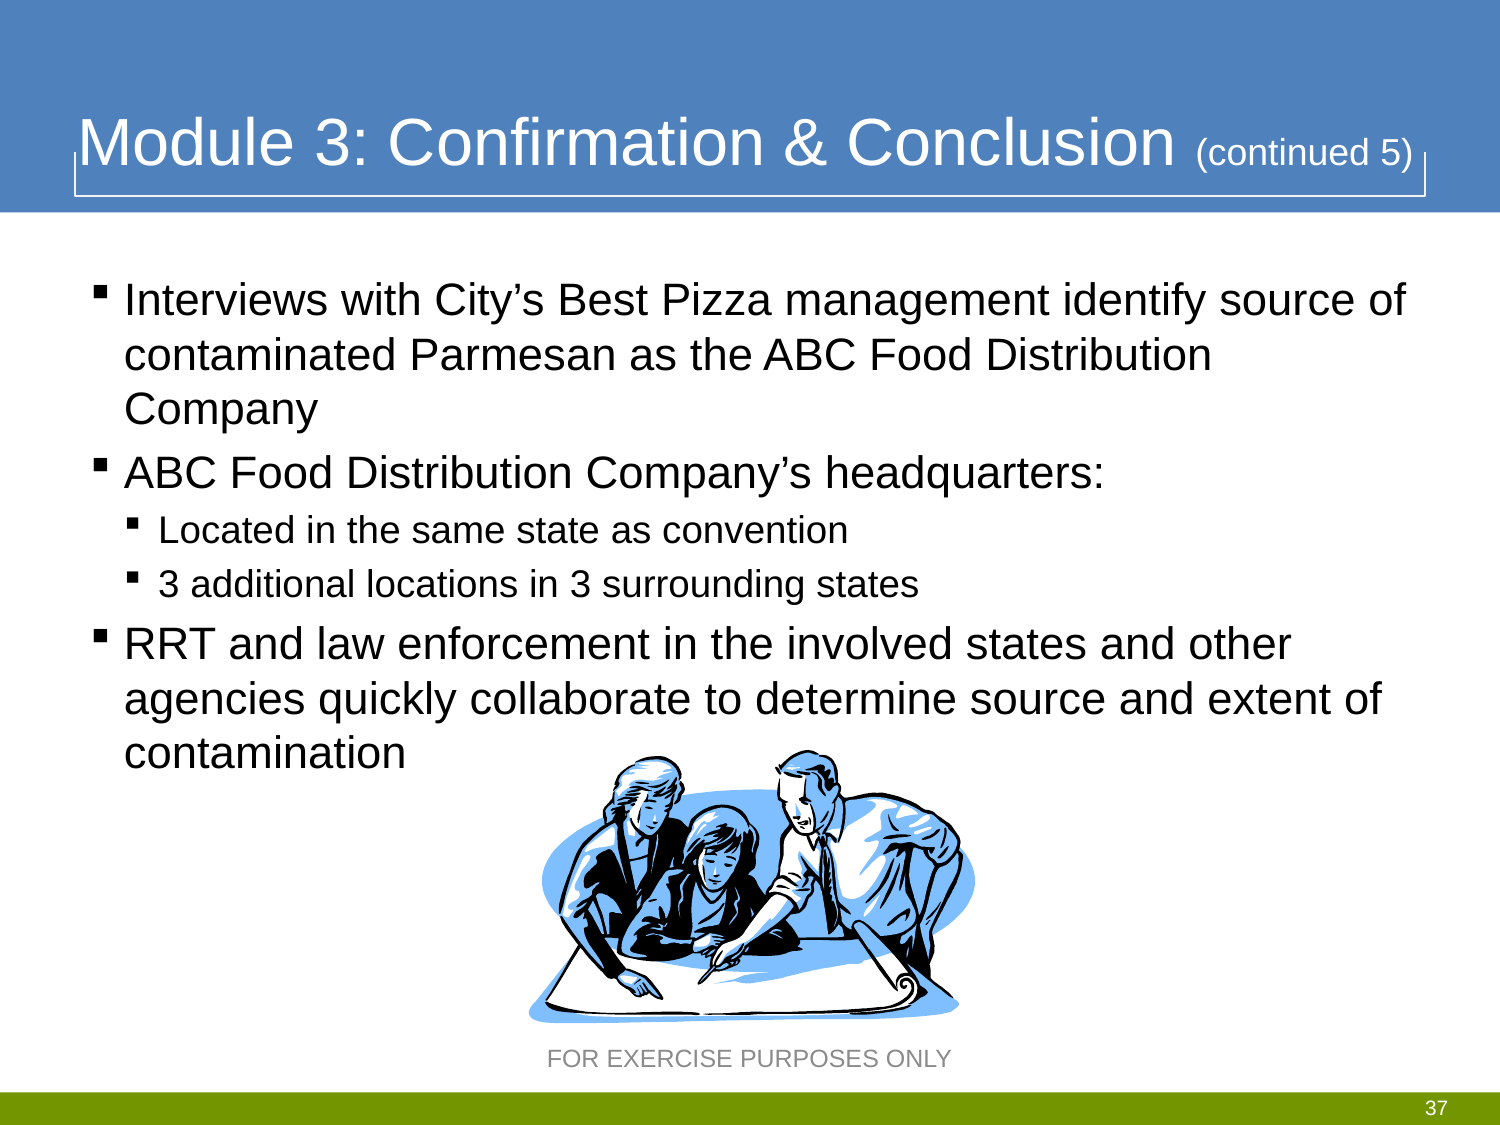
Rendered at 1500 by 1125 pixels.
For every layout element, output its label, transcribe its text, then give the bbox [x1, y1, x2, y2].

list Interviews with City’s Best Pizza management identify source of contaminated Parmesan as the ABC Food Distribution Company ABC Food Distribution Company’s headquarters: Located in the same state as convention 3 additional locations in 3 surrounding states RRT and law enforcement in the involved states and other agencies quickly collaborate to determine source and extent of contamination [74, 262, 1426, 788]
title Module 3: Confirmation & Conclusion (continued 5) [62, 44, 1438, 233]
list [512, 749, 976, 1025]
footer FOR EXERCISE PURPOSES ONLY [512, 1042, 988, 1103]
